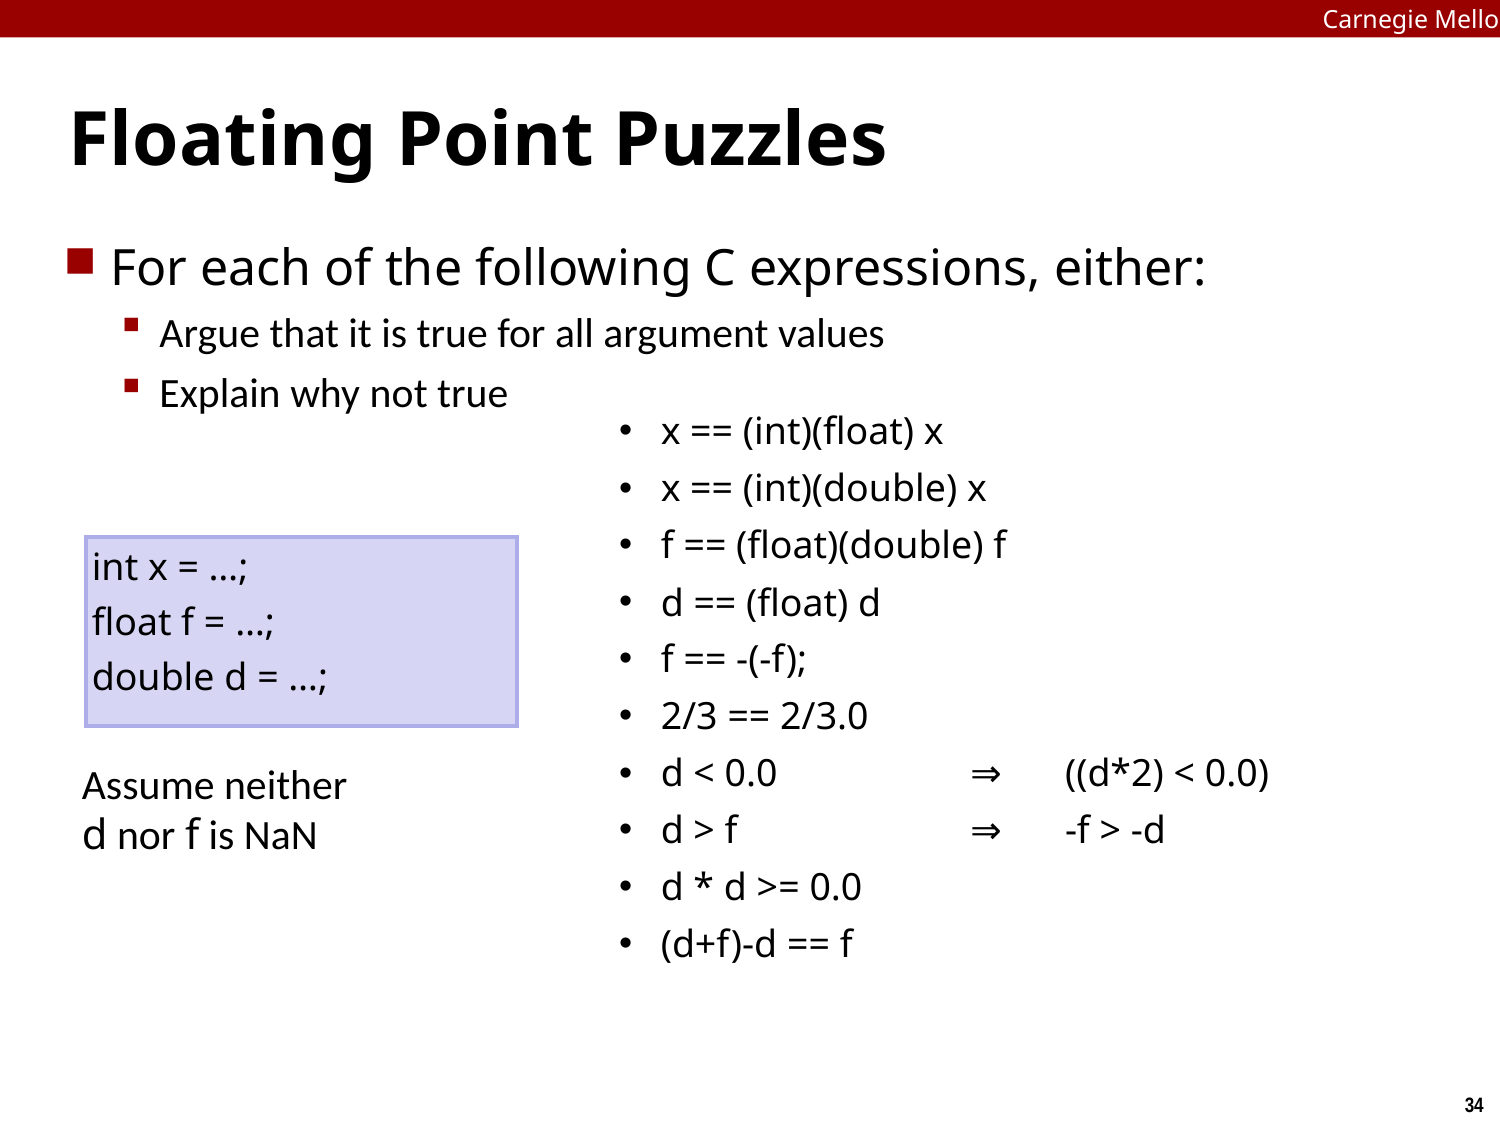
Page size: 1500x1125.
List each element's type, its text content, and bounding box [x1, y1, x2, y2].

text_box x == (int)(float) x x == (int)(double) x f == (float)(double) f d == (float) d f == -(-f); 2/3 == 2/3.0 d < 0.0 ⇒ ((d*2) < 0.0) d > f ⇒ -f > -d d * d >= 0.0 (d+f)-d == f [612, 401, 1415, 1070]
text_box Carnegie Mellon [1322, 3, 1500, 33]
text_box [0, 0, 1500, 38]
text_box Assume neither d nor f is NaN [75, 751, 354, 864]
list For each of the following C expressions, either: Argue that it is true for all argument values Explain why not true [62, 228, 1438, 438]
text_box int x = …; float f = …; double d = …; [85, 536, 517, 727]
title Floating Point Puzzles [62, 41, 1438, 228]
